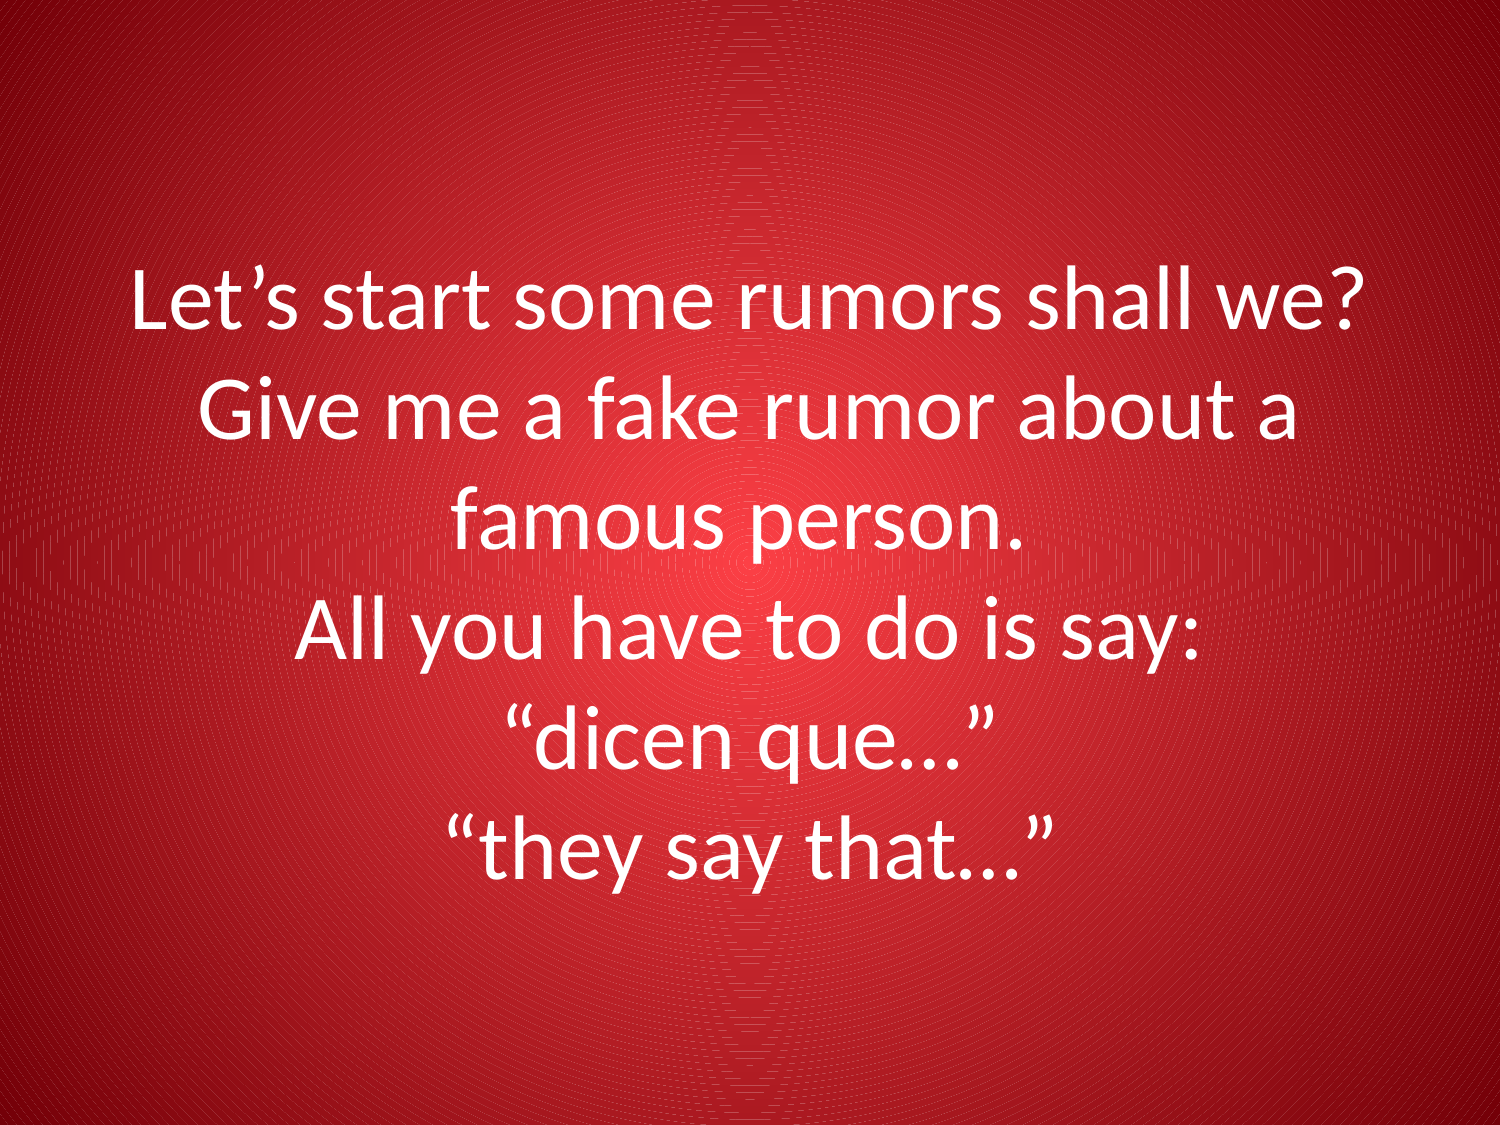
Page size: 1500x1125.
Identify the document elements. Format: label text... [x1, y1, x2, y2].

title Let’s start some rumors shall we? Give me a fake rumor about a famous person. All you have to do is say: “dicen que…” “they say that…” [75, 45, 1425, 1091]
